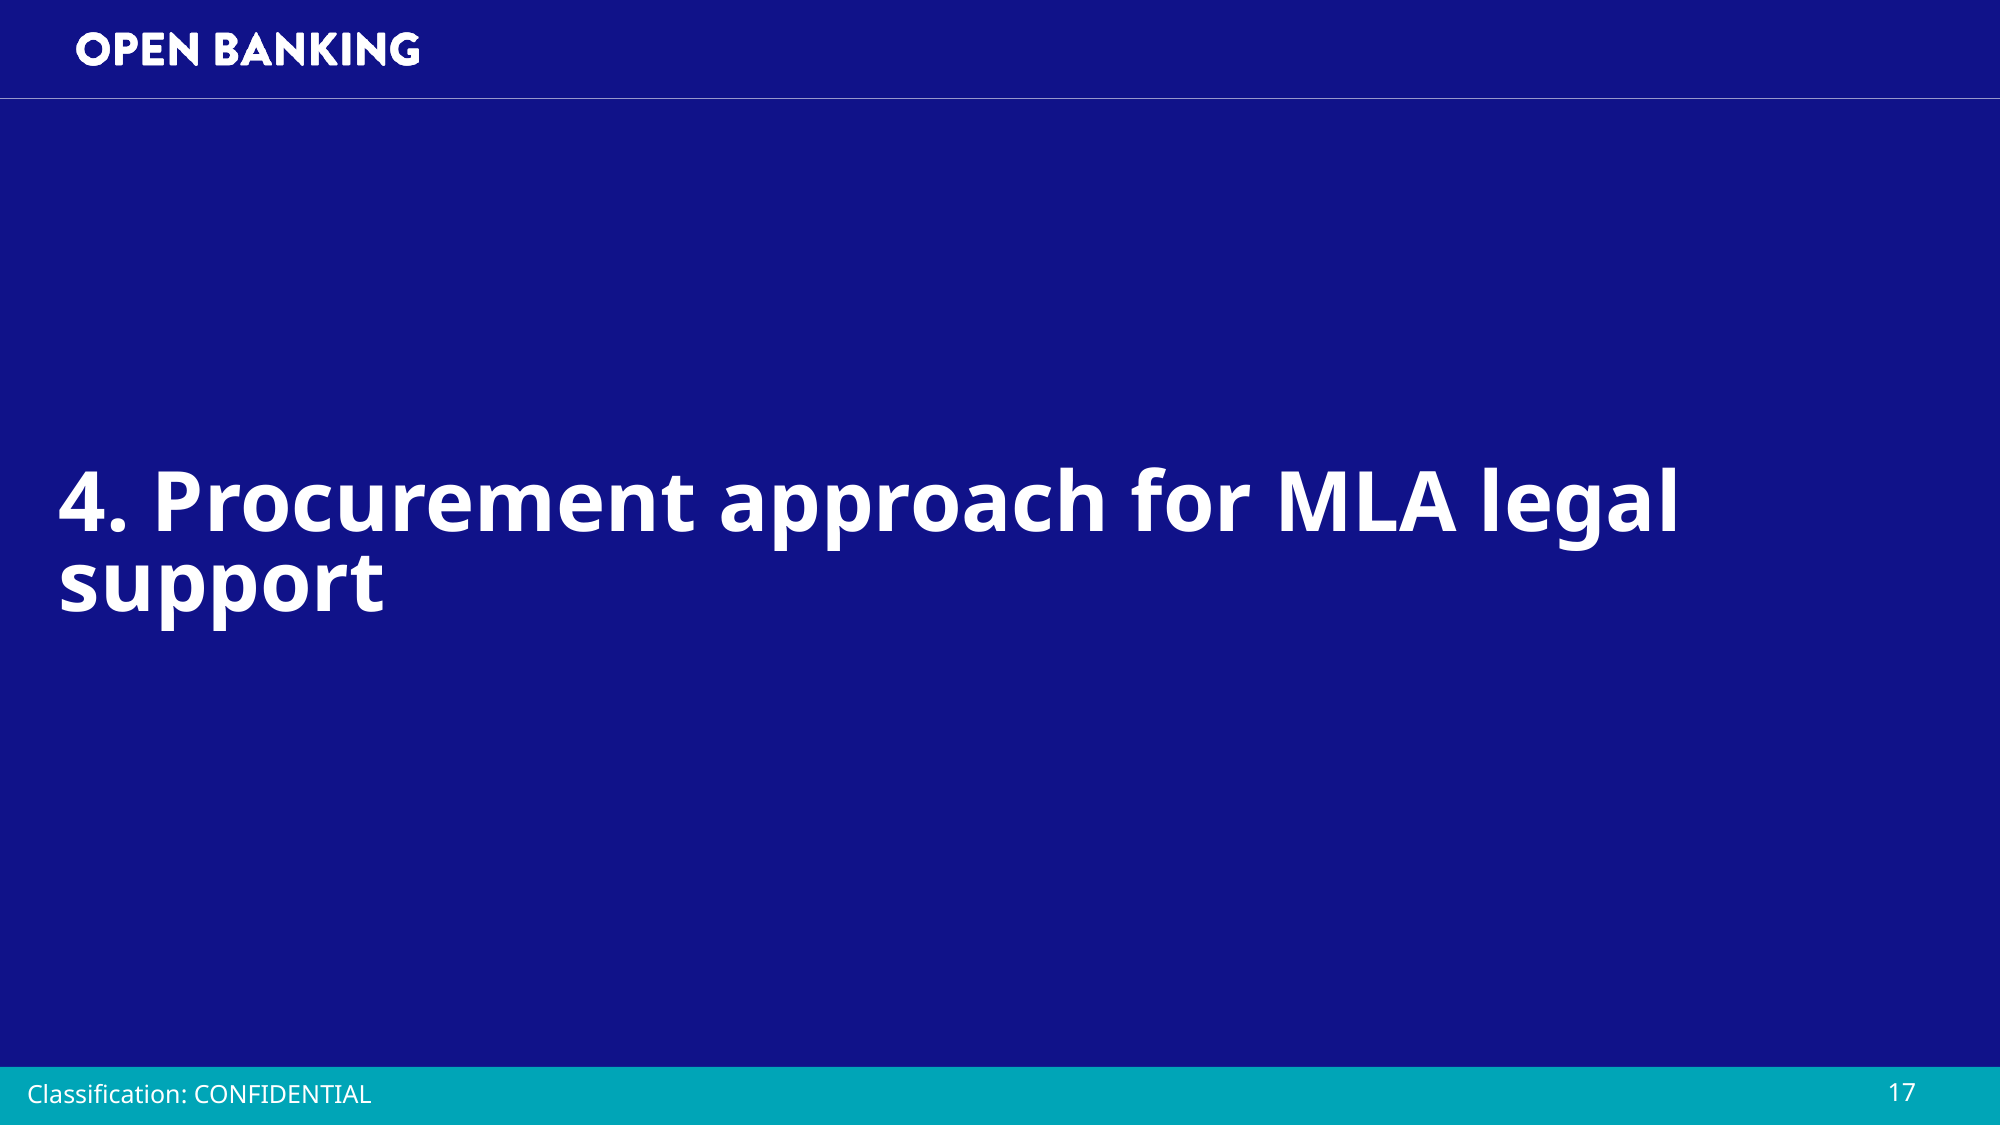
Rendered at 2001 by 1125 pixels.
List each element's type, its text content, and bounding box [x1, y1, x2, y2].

text_box 17 [1412, 1063, 1931, 1124]
text_box Classification: CONFIDENTIAL [1, 1063, 399, 1124]
picture [43, 0, 452, 99]
title 4. Procurement approach for MLA legal support [59, 164, 2000, 636]
